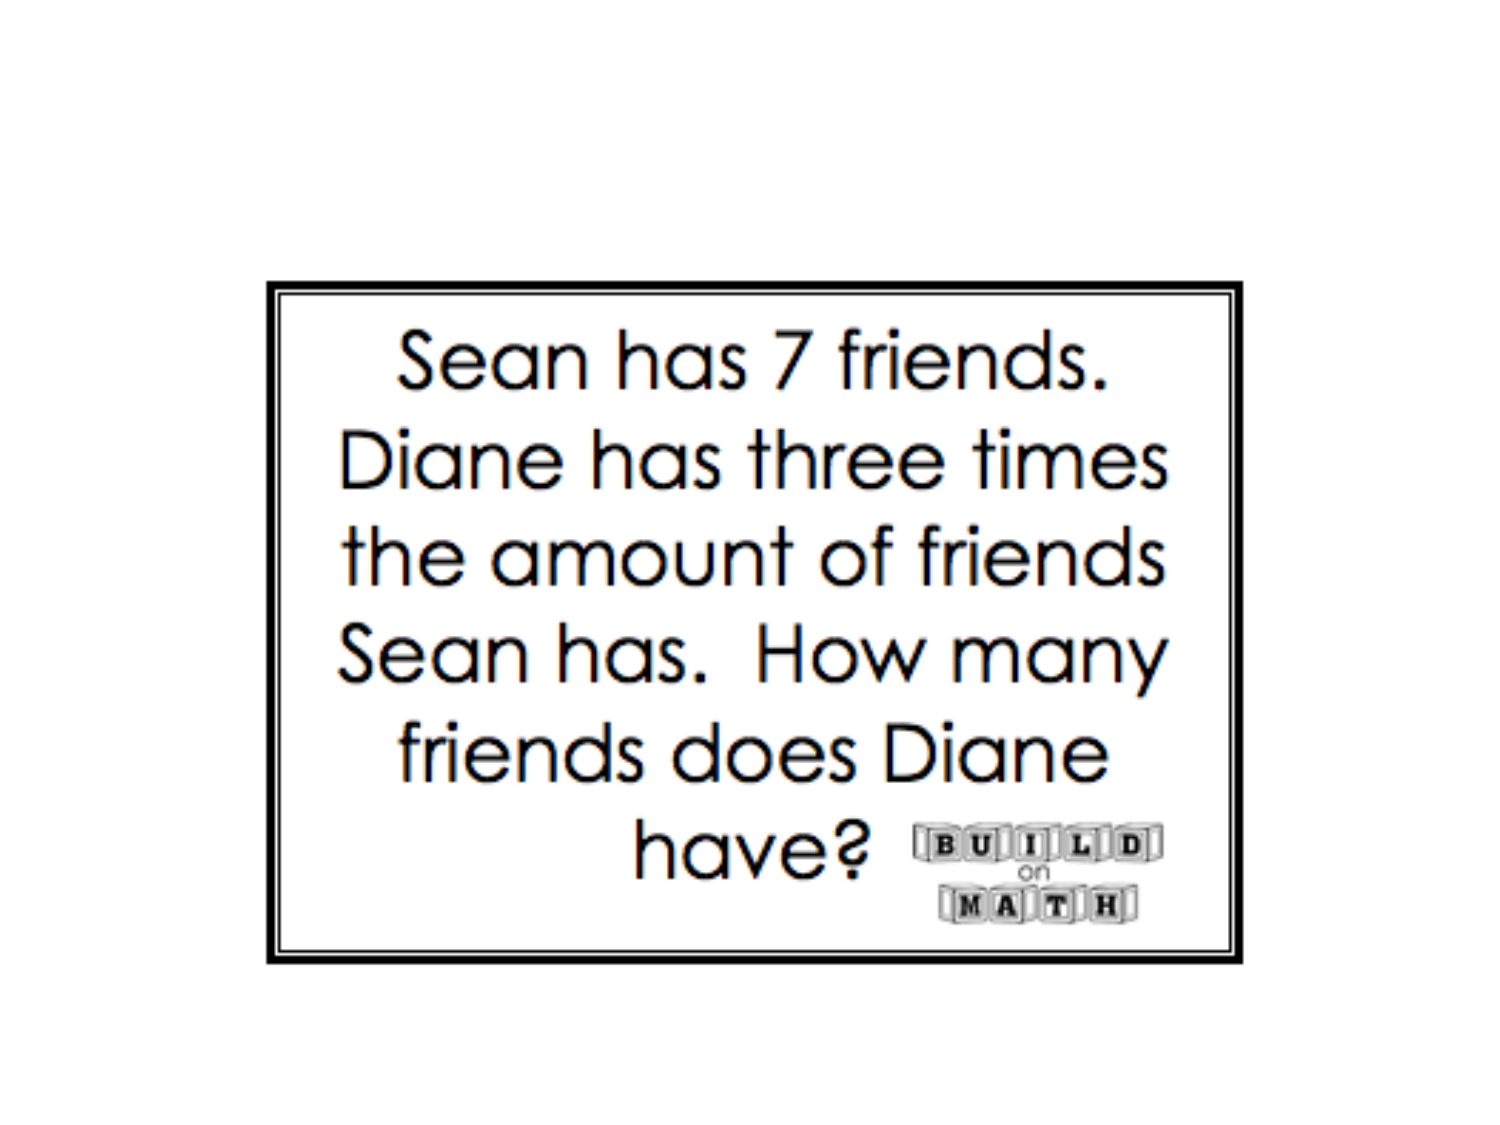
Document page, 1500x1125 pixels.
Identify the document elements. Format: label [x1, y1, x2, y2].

list [74, 262, 1426, 1006]
